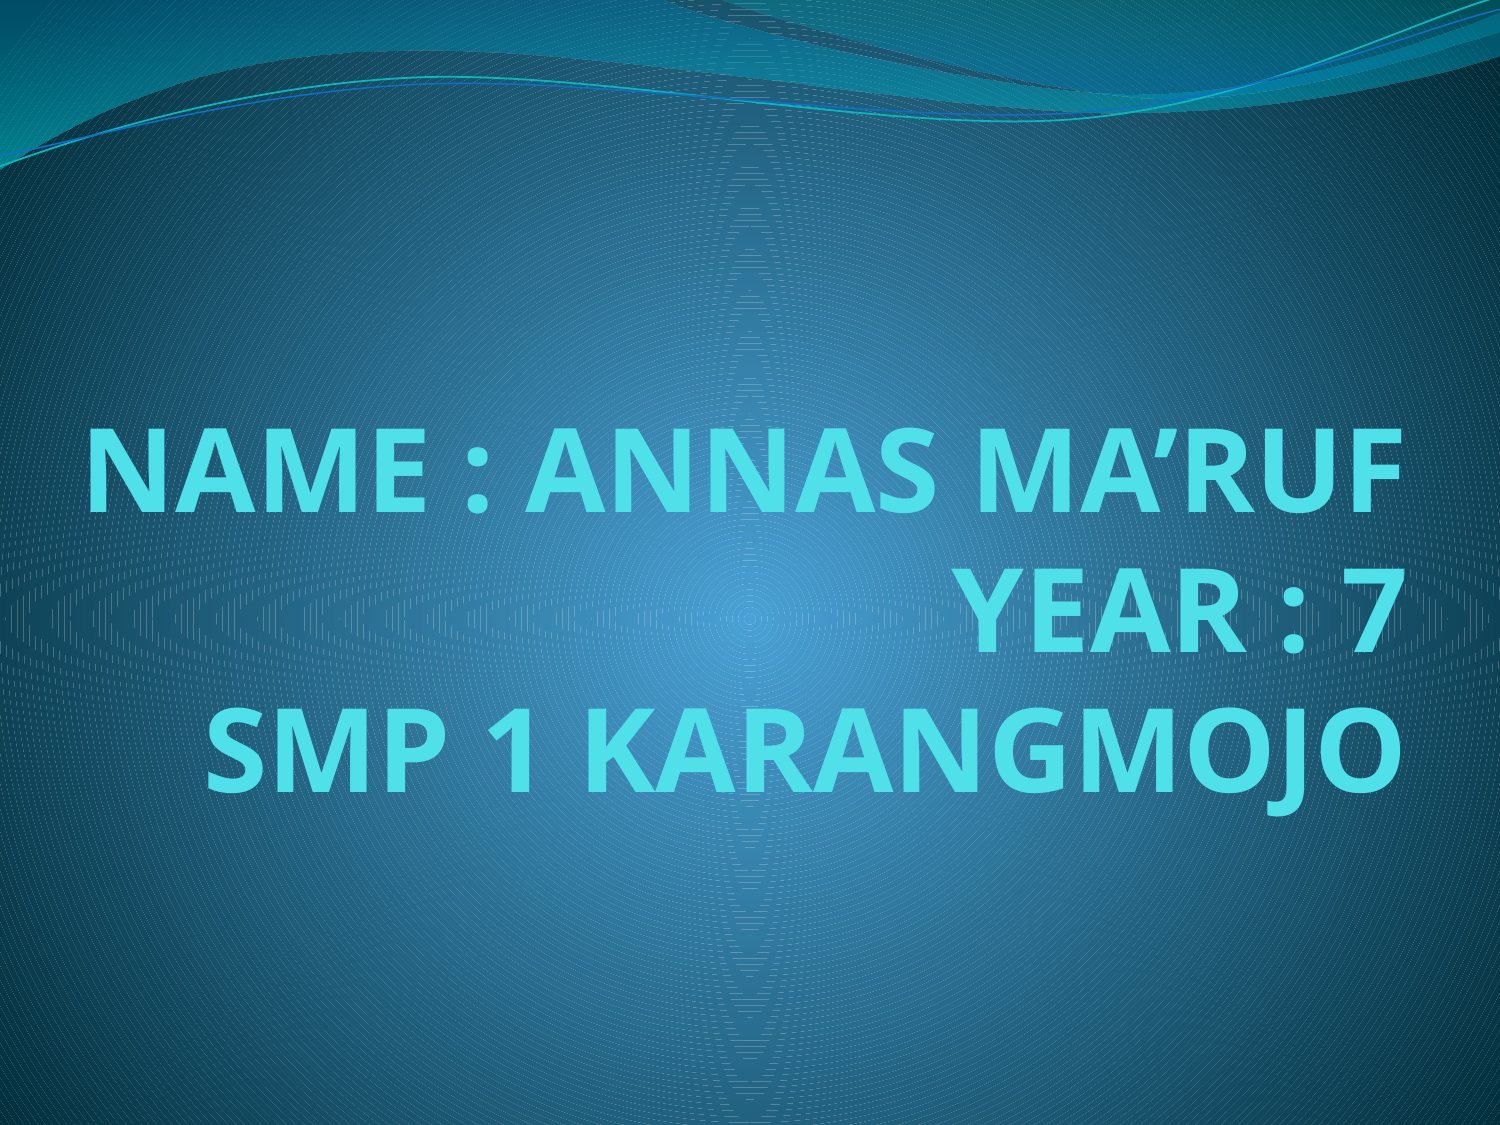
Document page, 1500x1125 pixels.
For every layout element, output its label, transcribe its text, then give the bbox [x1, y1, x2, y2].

title NAME : ANNAS MA’RUF YEAR : 7 SMP 1 KARANGMOJO [0, 351, 1442, 816]
subtitle [87, 529, 1376, 818]
